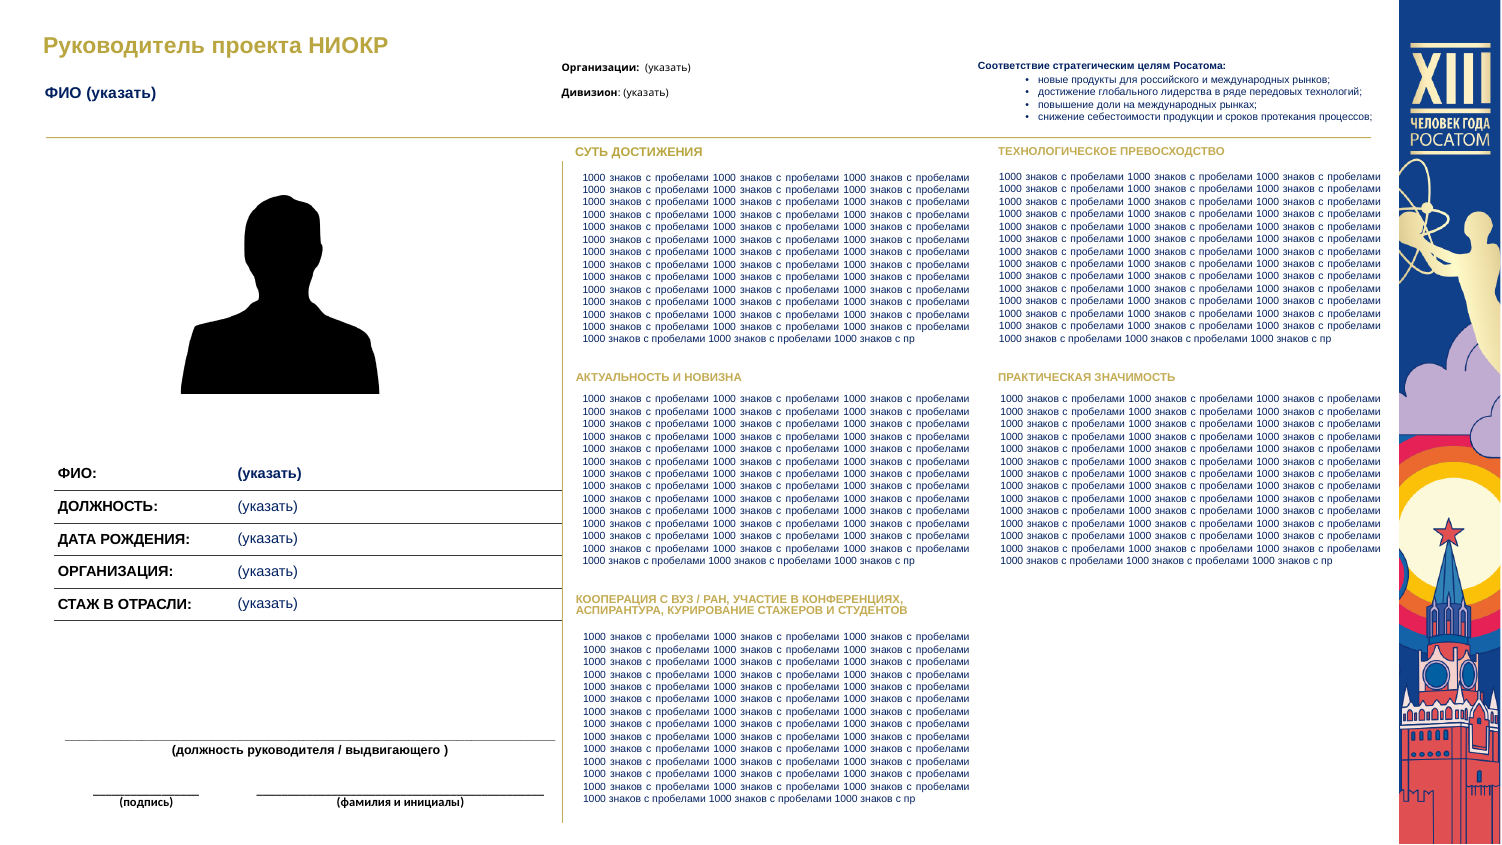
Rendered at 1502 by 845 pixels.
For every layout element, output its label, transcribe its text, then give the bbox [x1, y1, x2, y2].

text_box 1000 знаков с пробелами 1000 знаков с пробелами 1000 знаков с пробелами 1000 знаков с пробелами 1000 знаков с пробелами 1000 знаков с пробелами 1000 знаков с пробелами 1000 знаков с пробелами 1000 знаков с пробелами 1000 знаков с пробелами 1000 знаков с пробелами 1000 знаков с пробелами 1000 знаков с пробелами 1000 знаков с пробелами 1000 знаков с пробелами 1000 знаков с пробелами 1000 знаков с пробелами 1000 знаков с пробелами 1000 знаков с пробелами 1000 знаков с пробелами 1000 знаков с пробелами 1000 знаков с пробелами 1000 знаков с пробелами 1000 знаков с пробелами 1000 знаков с пробелами 1000 знаков с пробелами 1000 знаков с пробелами 1000 знаков с пробелами 1000 знаков с пробелами 1000 знаков с пробелами 1000 знаков с пробелами 1000 знаков с пробелами 1000 знаков с пробелами 1000 знаков с пробелами 1000 знаков с пробелами 1000 знаков с пробелами 1000 знаков с пробелами 1000 знаков с пробелами 1000 знаков с пробелами 1000 знаков с пробелами 1000 знаков с пробелами 1000 знаков с пр [567, 163, 986, 353]
table_cell (указать) [223, 556, 562, 588]
text_box 1000 знаков с пробелами 1000 знаков с пробелами 1000 знаков с пробелами 1000 знаков с пробелами 1000 знаков с пробелами 1000 знаков с пробелами 1000 знаков с пробелами 1000 знаков с пробелами 1000 знаков с пробелами 1000 знаков с пробелами 1000 знаков с пробелами 1000 знаков с пробелами 1000 знаков с пробелами 1000 знаков с пробелами 1000 знаков с пробелами 1000 знаков с пробелами 1000 знаков с пробелами 1000 знаков с пробелами 1000 знаков с пробелами 1000 знаков с пробелами 1000 знаков с пробелами 1000 знаков с пробелами 1000 знаков с пробелами 1000 знаков с пробелами 1000 знаков с пробелами 1000 знаков с пробелами 1000 знаков с пробелами 1000 знаков с пробелами 1000 знаков с пробелами 1000 знаков с пробелами 1000 знаков с пробелами 1000 знаков с пробелами 1000 знаков с пробелами 1000 знаков с пробелами 1000 знаков с пробелами 1000 знаков с пробелами 1000 знаков с пробелами 1000 знаков с пробелами 1000 знаков с пробелами 1000 знаков с пробелами 1000 знаков с пробелами 1000 знаков с пр [567, 384, 985, 575]
text_box 1000 знаков с пробелами 1000 знаков с пробелами 1000 знаков с пробелами 1000 знаков с пробелами 1000 знаков с пробелами 1000 знаков с пробелами 1000 знаков с пробелами 1000 знаков с пробелами 1000 знаков с пробелами 1000 знаков с пробелами 1000 знаков с пробелами 1000 знаков с пробелами 1000 знаков с пробелами 1000 знаков с пробелами 1000 знаков с пробелами 1000 знаков с пробелами 1000 знаков с пробелами 1000 знаков с пробелами 1000 знаков с пробелами 1000 знаков с пробелами 1000 знаков с пробелами 1000 знаков с пробелами 1000 знаков с пробелами 1000 знаков с пробелами 1000 знаков с пробелами 1000 знаков с пробелами 1000 знаков с пробелами 1000 знаков с пробелами 1000 знаков с пробелами 1000 знаков с пробелами 1000 знаков с пробелами 1000 знаков с пробелами 1000 знаков с пробелами 1000 знаков с пробелами 1000 знаков с пробелами 1000 знаков с пробелами 1000 знаков с пробелами 1000 знаков с пробелами 1000 знаков с пробелами 1000 знаков с пробелами 1000 знаков с пробелами 1000 знаков с пр [984, 162, 1397, 352]
table_cell СТАЖ В ОТРАСЛИ: [54, 589, 223, 620]
table_header СУТЬ ДОСТИЖЕНИЯ [567, 138, 984, 163]
text_box ТЕХНОЛОГИЧЕСКОЕ ПРЕВОСХОДСТВО [984, 139, 1403, 166]
table_cell ДОЛЖНОСТЬ: [54, 491, 223, 523]
table_cell ДАТА РОЖДЕНИЯ: [54, 524, 223, 555]
table_header (указать) [223, 458, 562, 490]
text_box ______________________________________________________________________ (должность руководителя / выдвигающего ) [46, 719, 562, 764]
table_cell ОРГАНИЗАЦИЯ: [54, 556, 223, 588]
text_box АКТУАЛЬНОСТЬ И НОВИЗНА [563, 364, 980, 391]
table_cell (указать) [223, 524, 562, 555]
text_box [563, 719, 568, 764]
table_cell (указать) [223, 589, 562, 620]
table_cell (указать) [223, 491, 562, 523]
text_box ФИО (указать) [30, 79, 550, 110]
table_header _________________ (подпись) [54, 777, 239, 822]
text_box • новые продукты для российского и международных рынков; • достижение глобального лидерства в ряде передовых технологий; • повышение доли на международных рынках; • снижение себестоимости продукции и сроков протекания процессов; [1010, 65, 1394, 148]
text_box [180, 195, 380, 395]
picture [0, 0, 1501, 844]
table_header ______________________________________________ (фамилия и инициалы) [239, 777, 562, 822]
text_box Организации: (указать) Дивизион: (указать) [561, 60, 1010, 111]
text_box КООПЕРАЦИЯ С ВУЗ / РАН, УЧАСТИЕ В КОНФЕРЕНЦИЯХ, АСПИРАНТУРА, КУРИРОВАНИЕ СТАЖЕРОВ И СТУДЕНТОВ [563, 587, 980, 625]
text_box Руководитель проекта НИОКР [28, 23, 1402, 66]
text_box 1000 знаков с пробелами 1000 знаков с пробелами 1000 знаков с пробелами 1000 знаков с пробелами 1000 знаков с пробелами 1000 знаков с пробелами 1000 знаков с пробелами 1000 знаков с пробелами 1000 знаков с пробелами 1000 знаков с пробелами 1000 знаков с пробелами 1000 знаков с пробелами 1000 знаков с пробелами 1000 знаков с пробелами 1000 знаков с пробелами 1000 знаков с пробелами 1000 знаков с пробелами 1000 знаков с пробелами 1000 знаков с пробелами 1000 знаков с пробелами 1000 знаков с пробелами 1000 знаков с пробелами 1000 знаков с пробелами 1000 знаков с пробелами 1000 знаков с пробелами 1000 знаков с пробелами 1000 знаков с пробелами 1000 знаков с пробелами 1000 знаков с пробелами 1000 знаков с пробелами 1000 знаков с пробелами 1000 знаков с пробелами 1000 знаков с пробелами 1000 знаков с пробелами 1000 знаков с пробелами 1000 знаков с пробелами 1000 знаков с пробелами 1000 знаков с пробелами 1000 знаков с пробелами 1000 знаков с пробелами 1000 знаков с пробелами 1000 знаков с пр [568, 622, 986, 813]
table_header ФИО: [54, 458, 223, 490]
text_box Соответствие стратегическим целям Росатома: [963, 52, 1242, 80]
text_box 1000 знаков с пробелами 1000 знаков с пробелами 1000 знаков с пробелами 1000 знаков с пробелами 1000 знаков с пробелами 1000 знаков с пробелами 1000 знаков с пробелами 1000 знаков с пробелами 1000 знаков с пробелами 1000 знаков с пробелами 1000 знаков с пробелами 1000 знаков с пробелами 1000 знаков с пробелами 1000 знаков с пробелами 1000 знаков с пробелами 1000 знаков с пробелами 1000 знаков с пробелами 1000 знаков с пробелами 1000 знаков с пробелами 1000 знаков с пробелами 1000 знаков с пробелами 1000 знаков с пробелами 1000 знаков с пробелами 1000 знаков с пробелами 1000 знаков с пробелами 1000 знаков с пробелами 1000 знаков с пробелами 1000 знаков с пробелами 1000 знаков с пробелами 1000 знаков с пробелами 1000 знаков с пробелами 1000 знаков с пробелами 1000 знаков с пробелами 1000 знаков с пробелами 1000 знаков с пробелами 1000 знаков с пробелами 1000 знаков с пробелами 1000 знаков с пробелами 1000 знаков с пробелами 1000 знаков с пробелами 1000 знаков с пробелами 1000 знаков с пр [985, 384, 1397, 575]
text_box ПРАКТИЧЕСКАЯ ЗНАЧИМОСТЬ [983, 364, 1403, 391]
